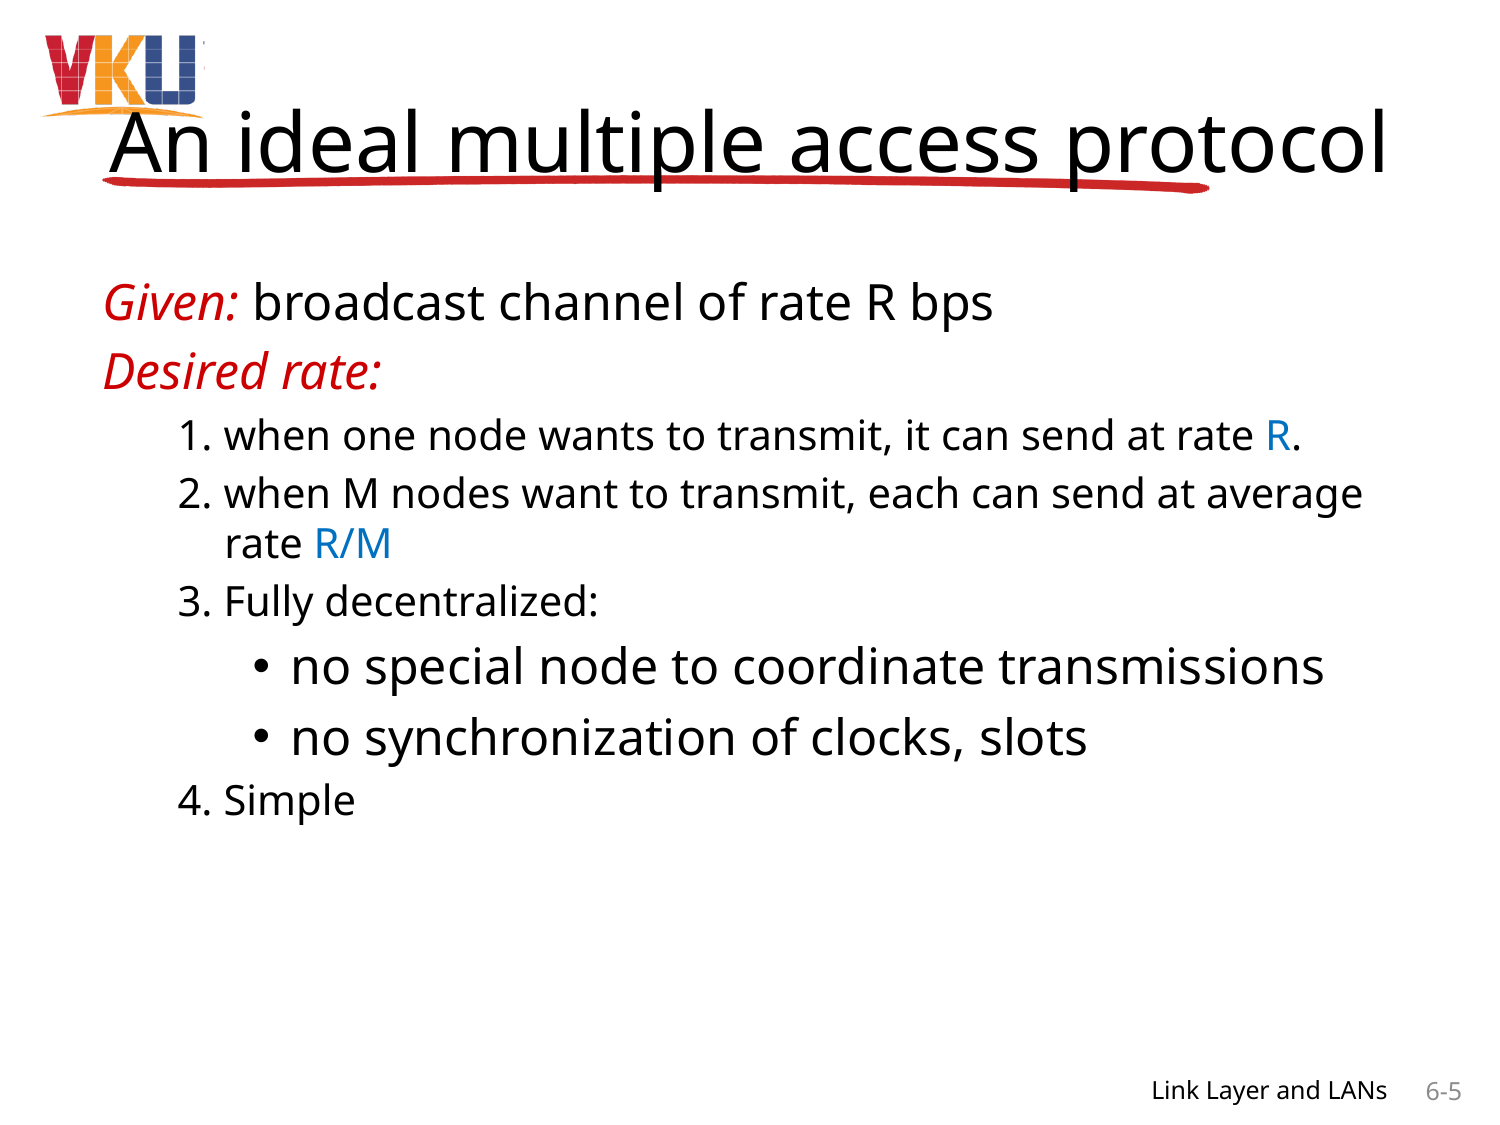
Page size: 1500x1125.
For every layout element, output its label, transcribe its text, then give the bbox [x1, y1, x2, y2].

footer Link Layer and LANs [1045, 1069, 1404, 1110]
list Given: broadcast channel of rate R bps Desired rate: 1. when one node wants to transmit, it can send at rate R. 2. when M nodes want to transmit, each can send at average rate R/M 3. Fully decentralized: no special node to coordinate transmissions no synchronization of clocks, slots 4. Simple [87, 262, 1438, 1025]
picture [30, 21, 211, 129]
picture [97, 170, 1223, 200]
slide_number 6-5 [1387, 1069, 1478, 1115]
title An ideal multiple access protocol [75, 45, 1425, 233]
